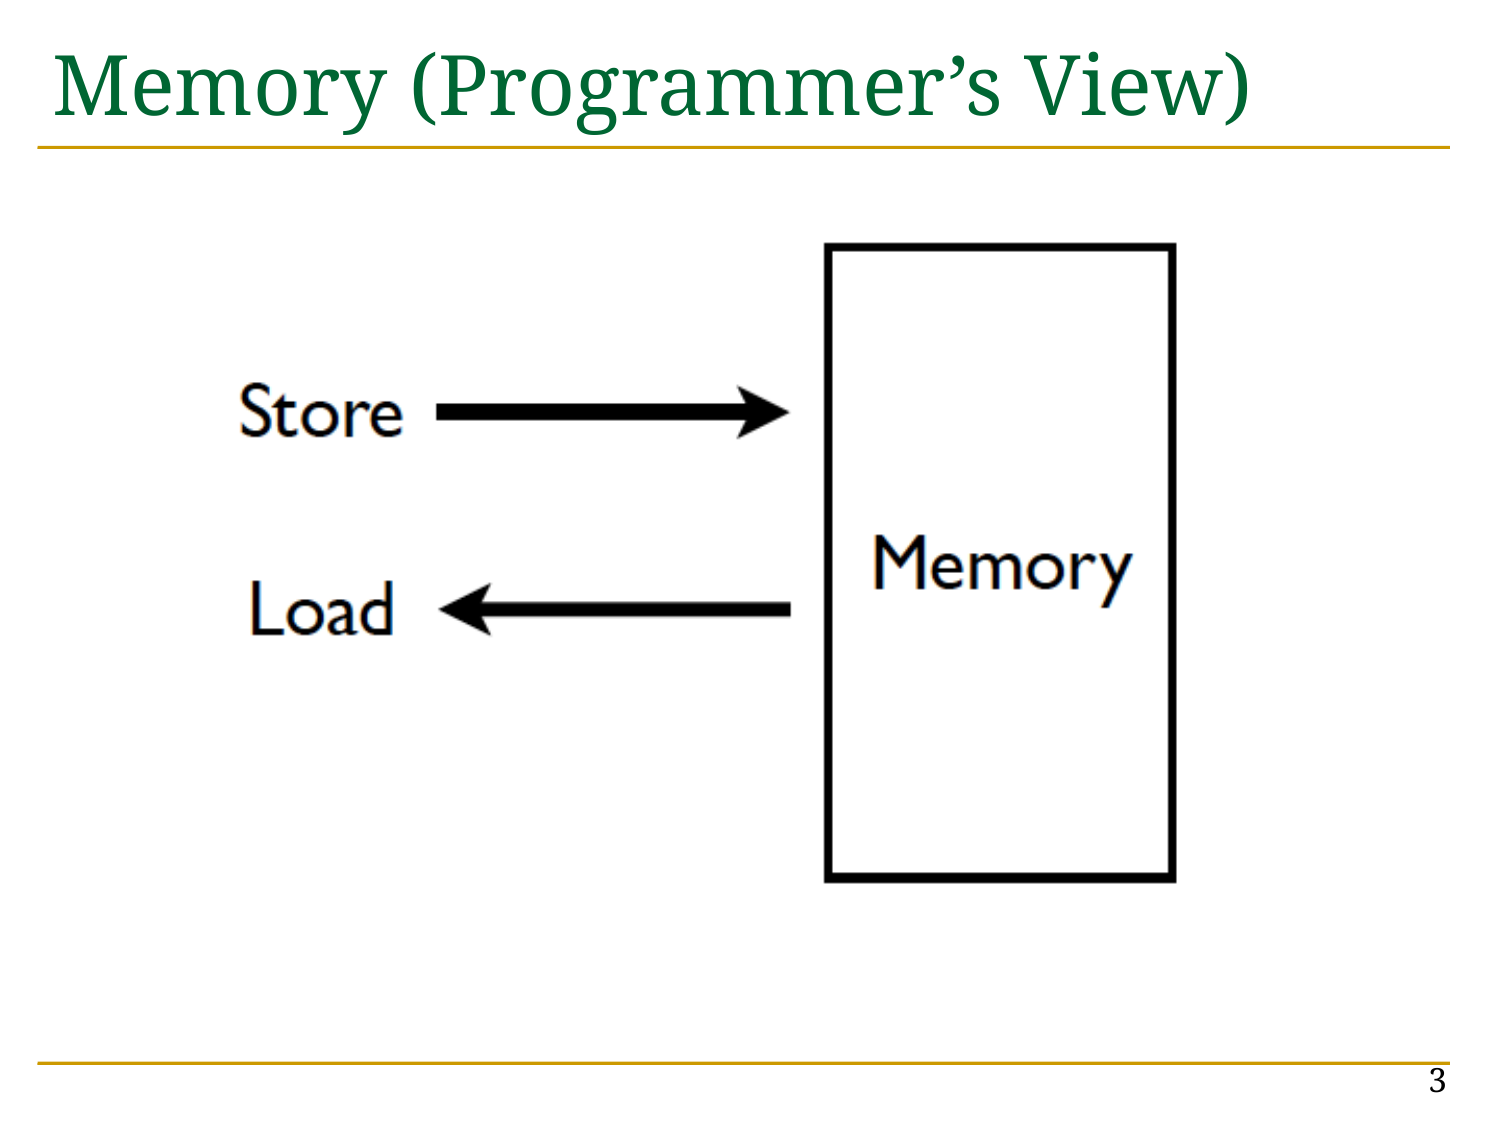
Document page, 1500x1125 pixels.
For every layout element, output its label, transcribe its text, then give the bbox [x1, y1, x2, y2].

title Memory (Programmer’s View) [37, 24, 1450, 200]
picture [172, 158, 1326, 965]
slide_number 3 [1111, 1036, 1462, 1112]
